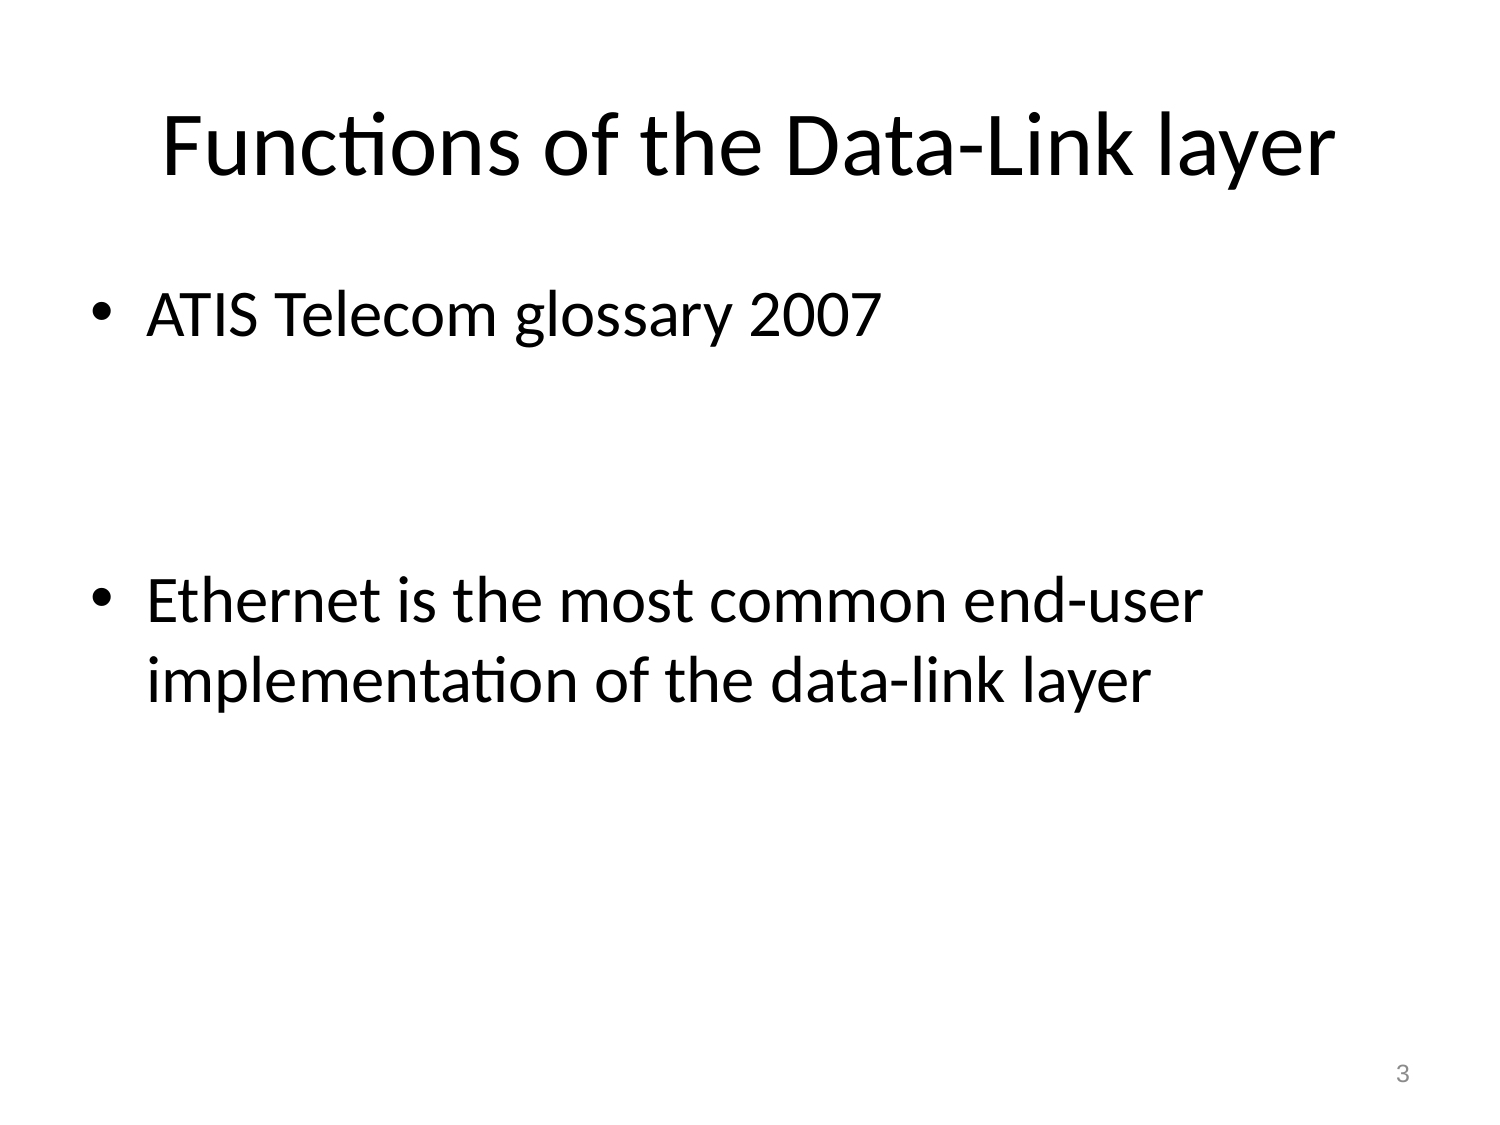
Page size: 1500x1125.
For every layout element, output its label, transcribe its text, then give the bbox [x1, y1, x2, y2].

title Functions of the Data-Link layer [74, 44, 1426, 233]
slide_number 3 [1074, 1042, 1425, 1103]
list ATIS Telecom glossary 2007 Ethernet is the most common end-user implementation of the data-link layer [74, 262, 1426, 1006]
